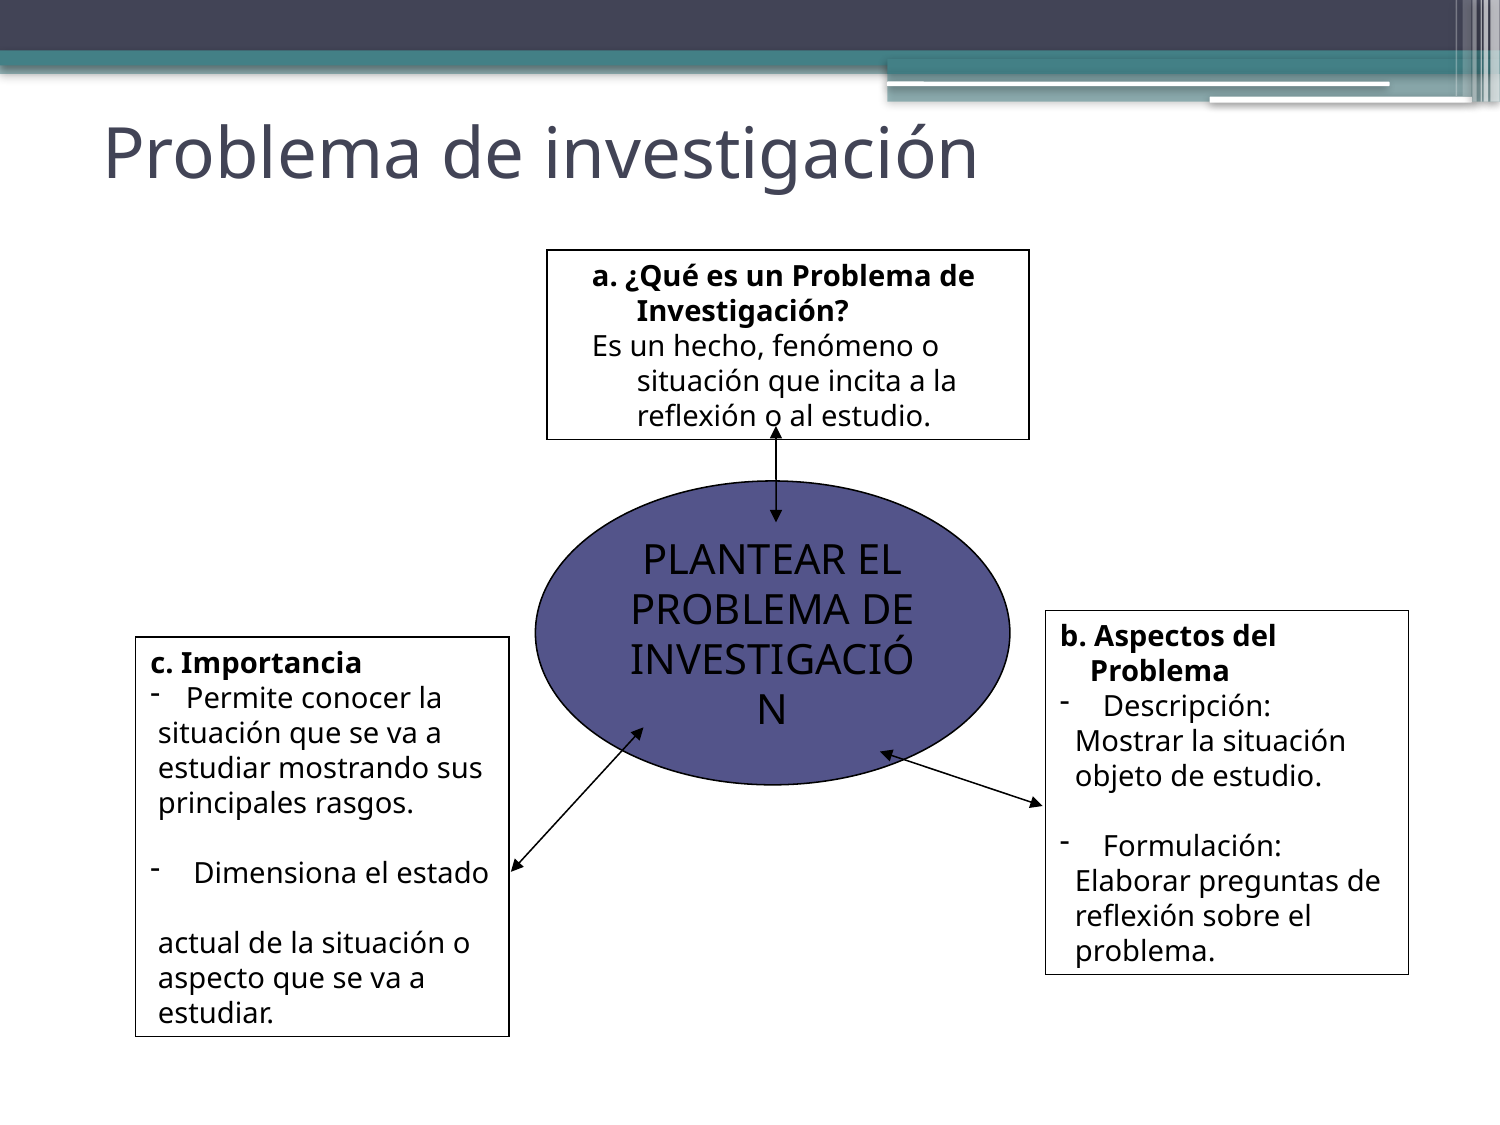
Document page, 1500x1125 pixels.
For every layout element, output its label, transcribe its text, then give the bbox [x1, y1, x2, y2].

text_box [769, 426, 783, 523]
text_box c. Importancia Permite conocer la situación que se va a estudiar mostrando sus principales rasgos. Dimensiona el estado actual de la situación o aspecto que se va a estudiar. [135, 637, 509, 1037]
title Problema de investigación [87, 99, 1363, 200]
text_box a. ¿Qué es un Problema de Investigación? Es un hecho, fenómeno o situación que incita a la reflexión o al estudio. [547, 250, 1030, 440]
text_box [879, 749, 1043, 808]
text_box [510, 727, 644, 872]
text_box b. Aspectos del Problema Descripción: Mostrar la situación objeto de estudio. Formulación: Elaborar preguntas de reflexión sobre el problema. [1045, 610, 1409, 975]
text_box PLANTEAR EL PROBLEMA DE INVESTIGACIÓN [535, 480, 1010, 785]
